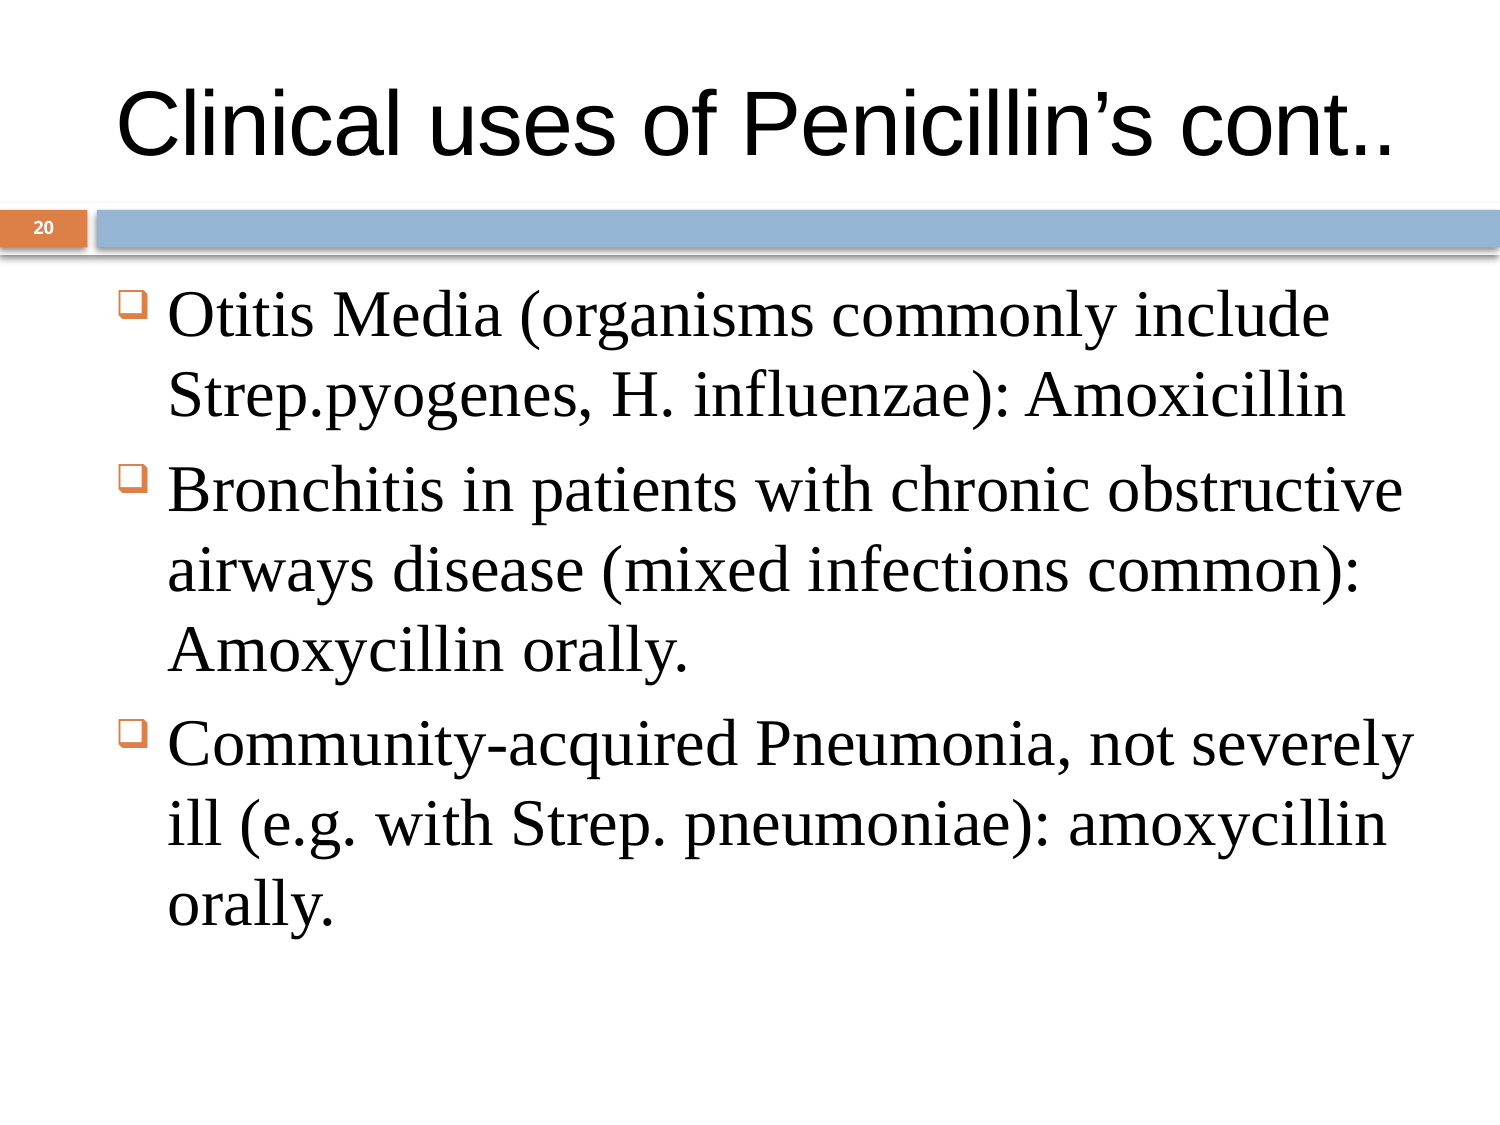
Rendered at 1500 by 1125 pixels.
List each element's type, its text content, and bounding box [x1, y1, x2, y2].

title Clinical uses of Penicillin’s cont.. [100, 37, 1438, 200]
list Otitis Media (organisms commonly include Strep.pyogenes, H. influenzae): Amoxicillin Bronchitis in patients with chronic obstructive airways disease (mixed infections common): Amoxycillin orally. Community-acquired Pneumonia, not severely ill (e.g. with Strep. pneumoniae): amoxycillin orally. [100, 262, 1438, 1000]
slide_number 20 [0, 208, 88, 249]
